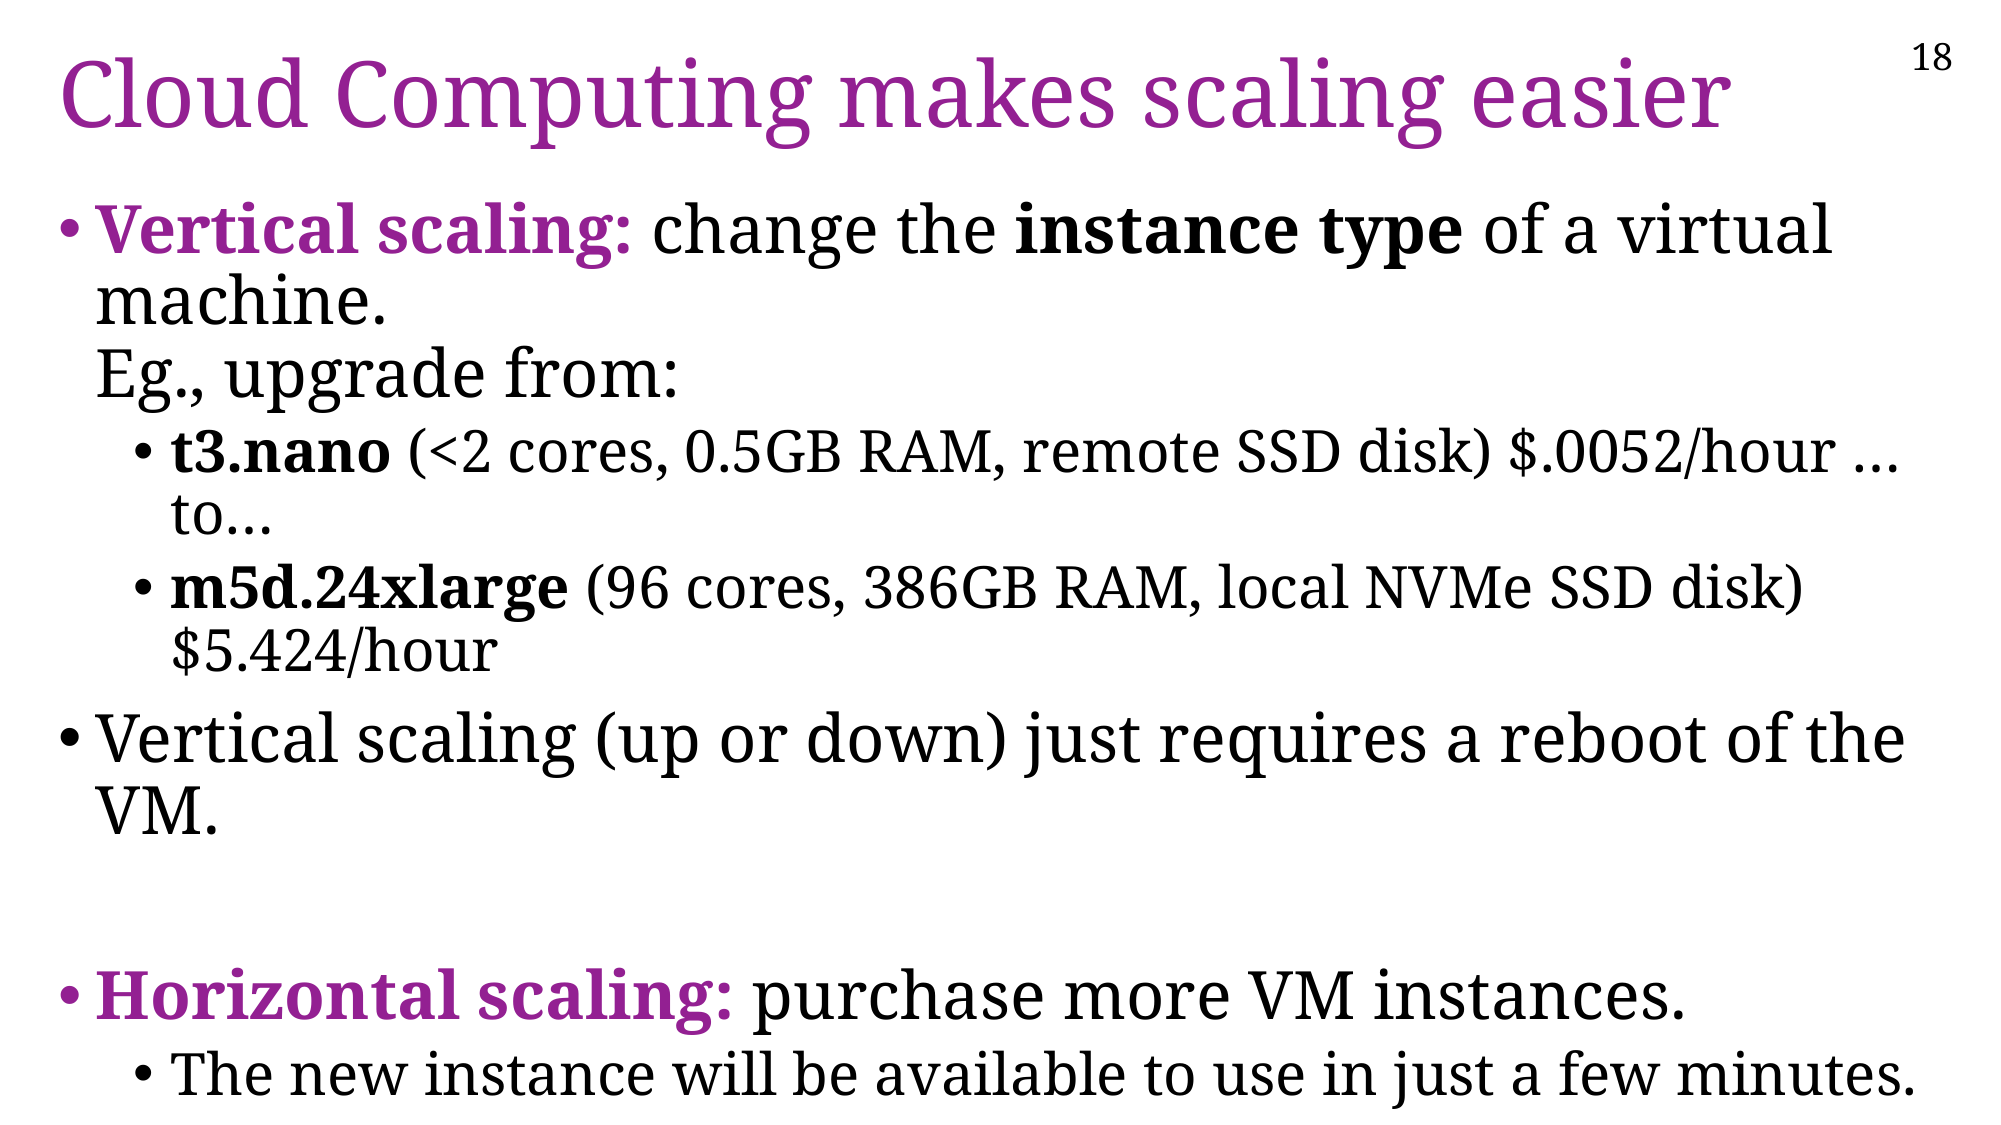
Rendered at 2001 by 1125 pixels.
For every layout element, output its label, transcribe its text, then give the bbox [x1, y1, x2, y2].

list Vertical scaling: change the instance type of a virtual machine. Eg., upgrade from: t3.nano (<2 cores, 0.5GB RAM, remote SSD disk) $.0052/hour …to… m5d.24xlarge (96 cores, 386GB RAM, local NVMe SSD disk) $5.424/hour Vertical scaling (up or down) just requires a reboot of the VM. Horizontal scaling: purchase more VM instances. The new instance will be available to use in just a few minutes. We call cloud computing resources “elastic” because you can quickly change the size and quantity of the computing resources you are using. [43, 188, 1953, 1106]
title Cloud Computing makes scaling easier [43, 25, 1953, 171]
